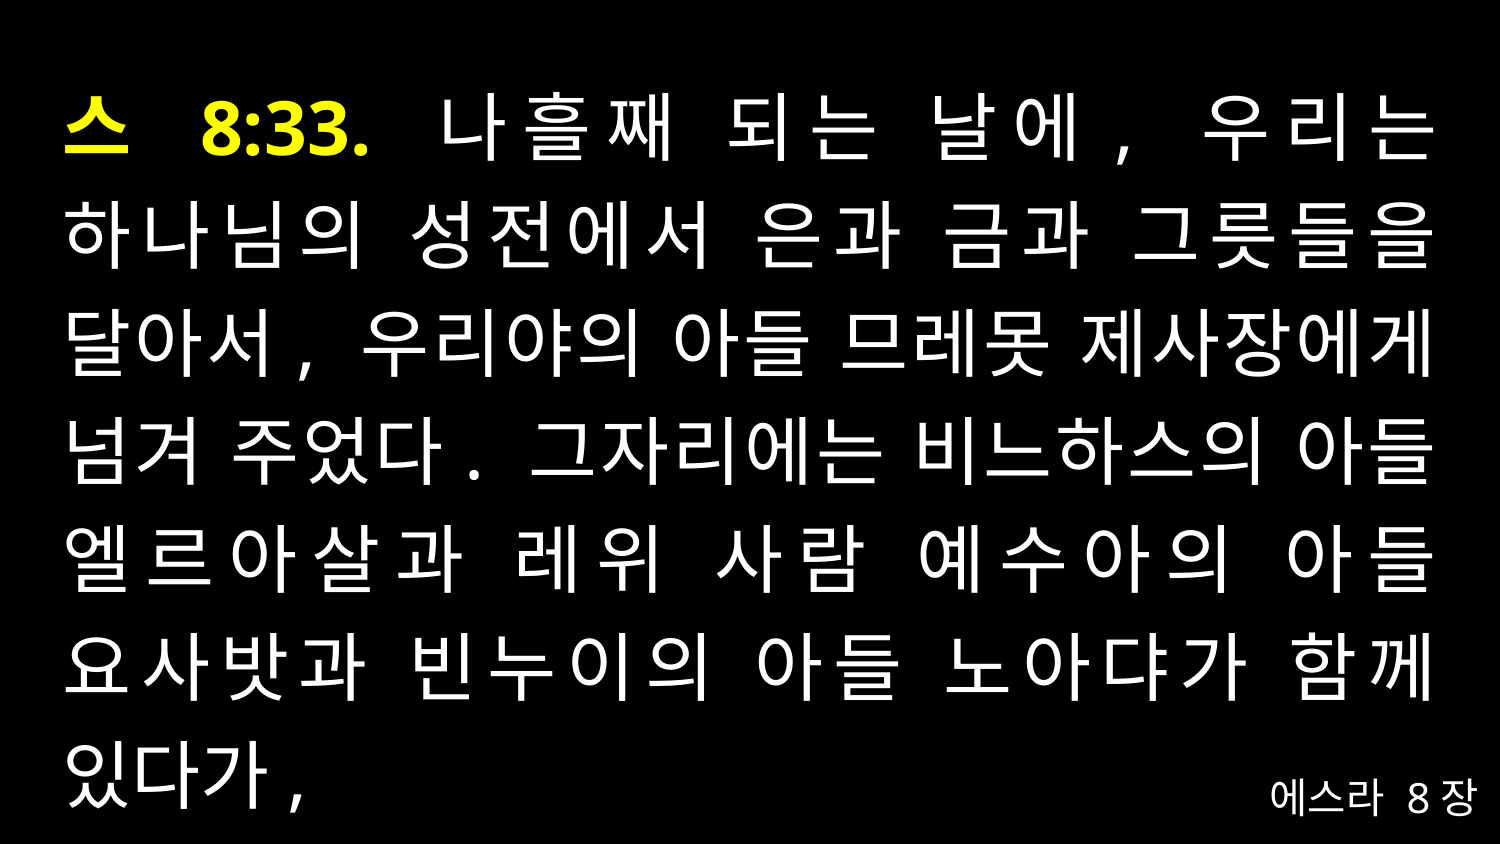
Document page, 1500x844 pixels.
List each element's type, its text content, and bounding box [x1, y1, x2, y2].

title 스 8:33. 나흘째 되는 날에, 우리는 하나님의 성전에서 은과 금과 그릇들을 달아서, 우리야의 아들 므레못 제사장에게 넘겨 주었다. 그자리에는 비느하스의 아들 엘르아살과 레위 사람 예수아의 아들 요사밧과 빈누이의 아들 노아댜가 함께 있다가, [0, 0, 1500, 844]
subtitle 에스라 8장 [916, 770, 1500, 844]
